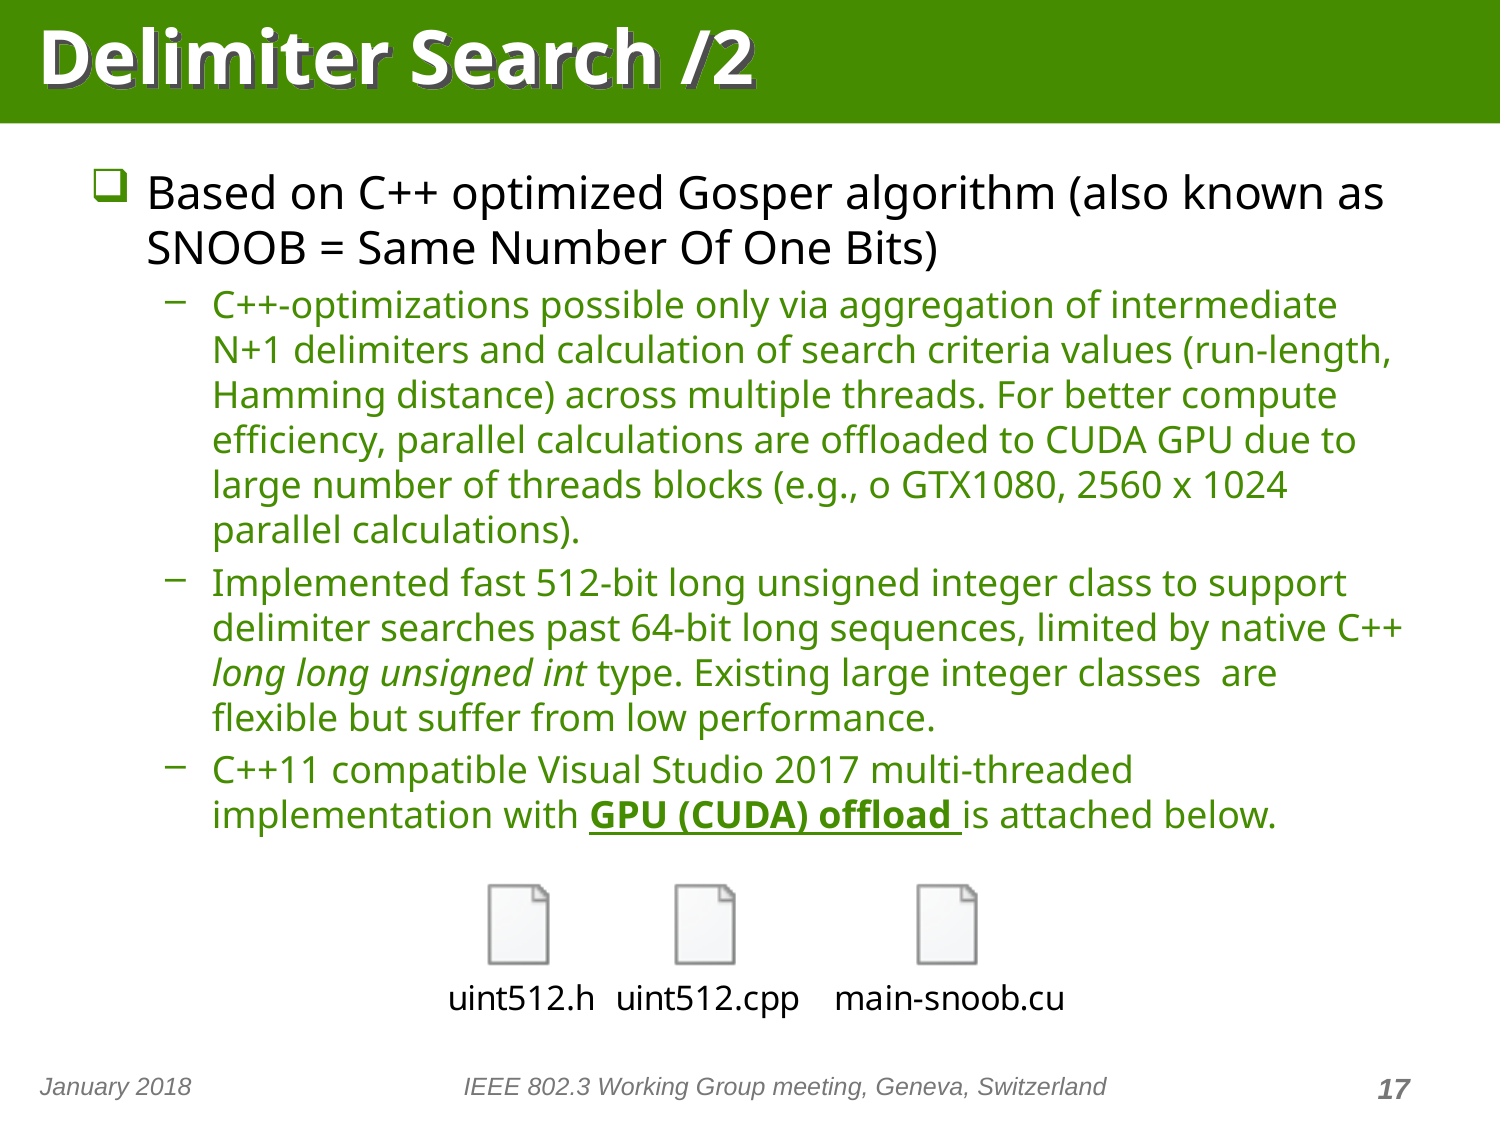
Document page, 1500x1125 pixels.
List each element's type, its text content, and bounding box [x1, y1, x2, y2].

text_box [609, 880, 815, 1031]
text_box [432, 880, 607, 1031]
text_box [817, 880, 1091, 1031]
list Based on C++ optimized Gosper algorithm (also known as SNOOB = Same Number Of One Bits) C++-optimizations possible only via aggregation of intermediate N+1 delimiters and calculation of search criteria values (run-length, Hamming distance) across multiple threads. For better compute efficiency, parallel calculations are offloaded to CUDA GPU due to large number of threads blocks (e.g., o GTX1080, 2560 x 1024 parallel calculations). Implemented fast 512-bit long unsigned integer class to support delimiter searches past 64-bit long sequences, limited by native C++ long long unsigned int type. Existing large integer classes are flexible but suffer from low performance. C++11 compatible Visual Studio 2017 multi-threaded implementation with GPU (CUDA) offload is attached below. [75, 156, 1425, 1041]
title Delimiter Search /2 [37, 4, 1462, 105]
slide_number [24, 1062, 337, 1103]
slide_number 17 [1237, 1062, 1426, 1103]
footer IEEE 802.3 Working Group meeting, Geneva, Switzerland [360, 1062, 1212, 1103]
